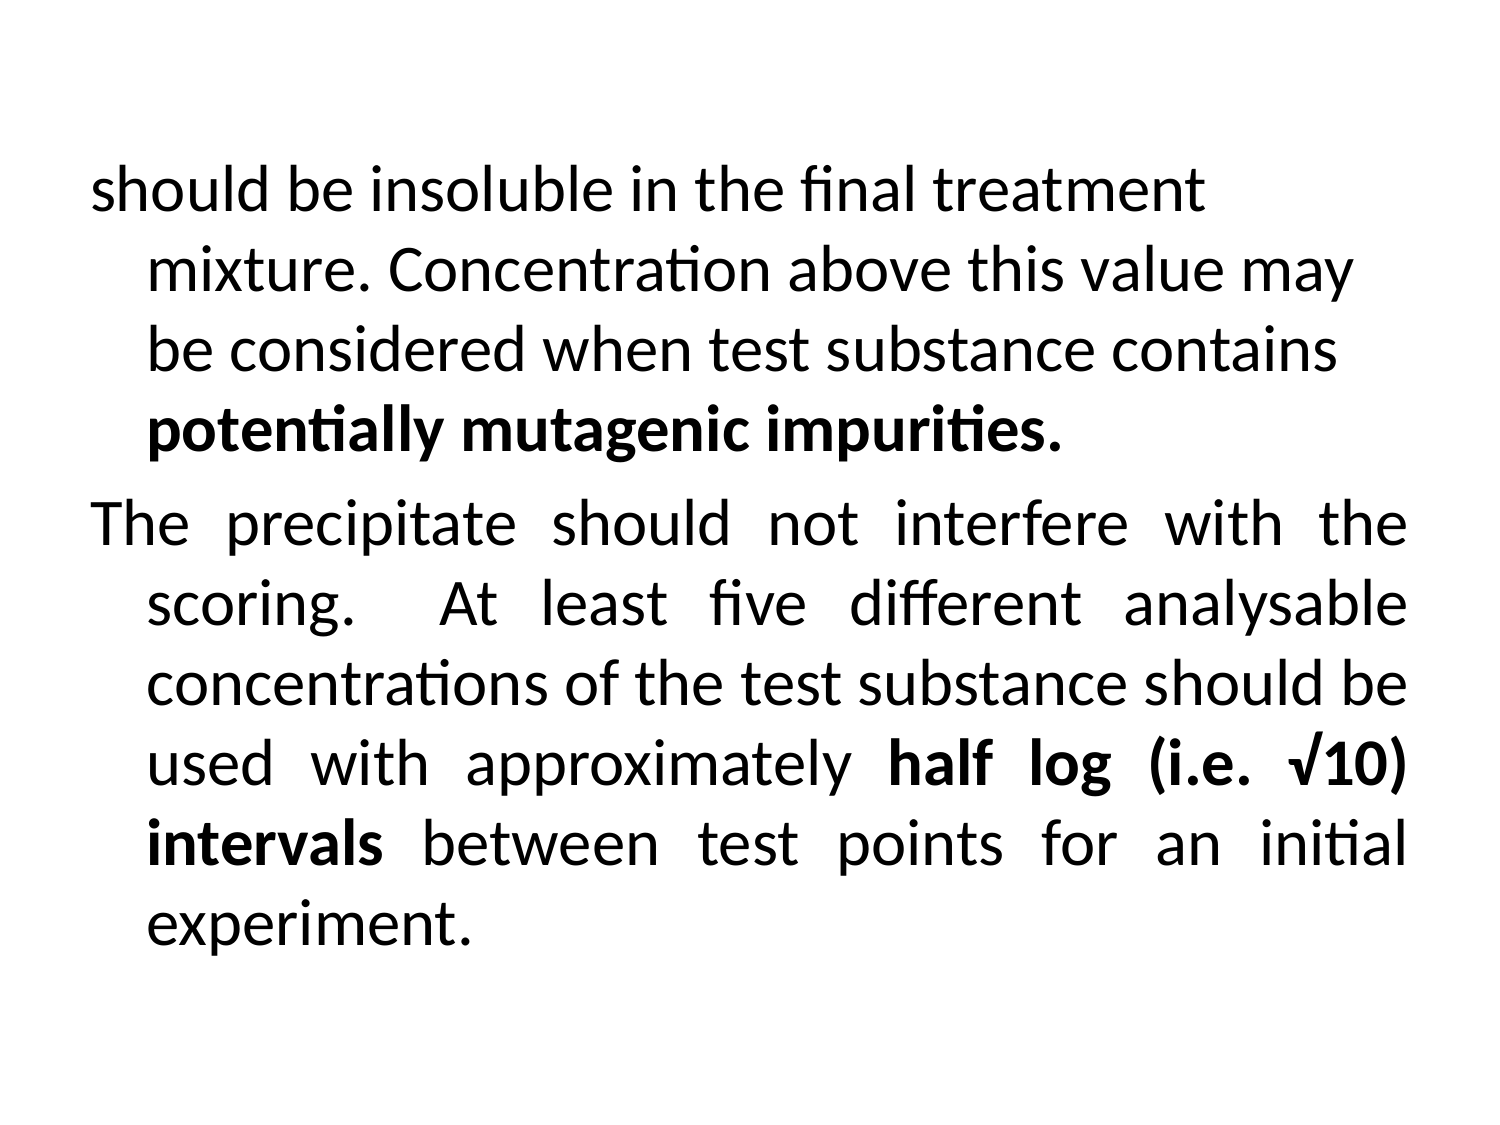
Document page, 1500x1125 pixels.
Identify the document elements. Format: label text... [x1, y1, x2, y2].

list should be insoluble in the final treatment mixture. Concentration above this value may be considered when test substance contains potentially mutagenic impurities. The precipitate should not interfere with the scoring. At least five different analysable concentrations of the test substance should be used with approximately half log (i.e. √10) intervals between test points for an initial experiment. [75, 137, 1425, 1038]
